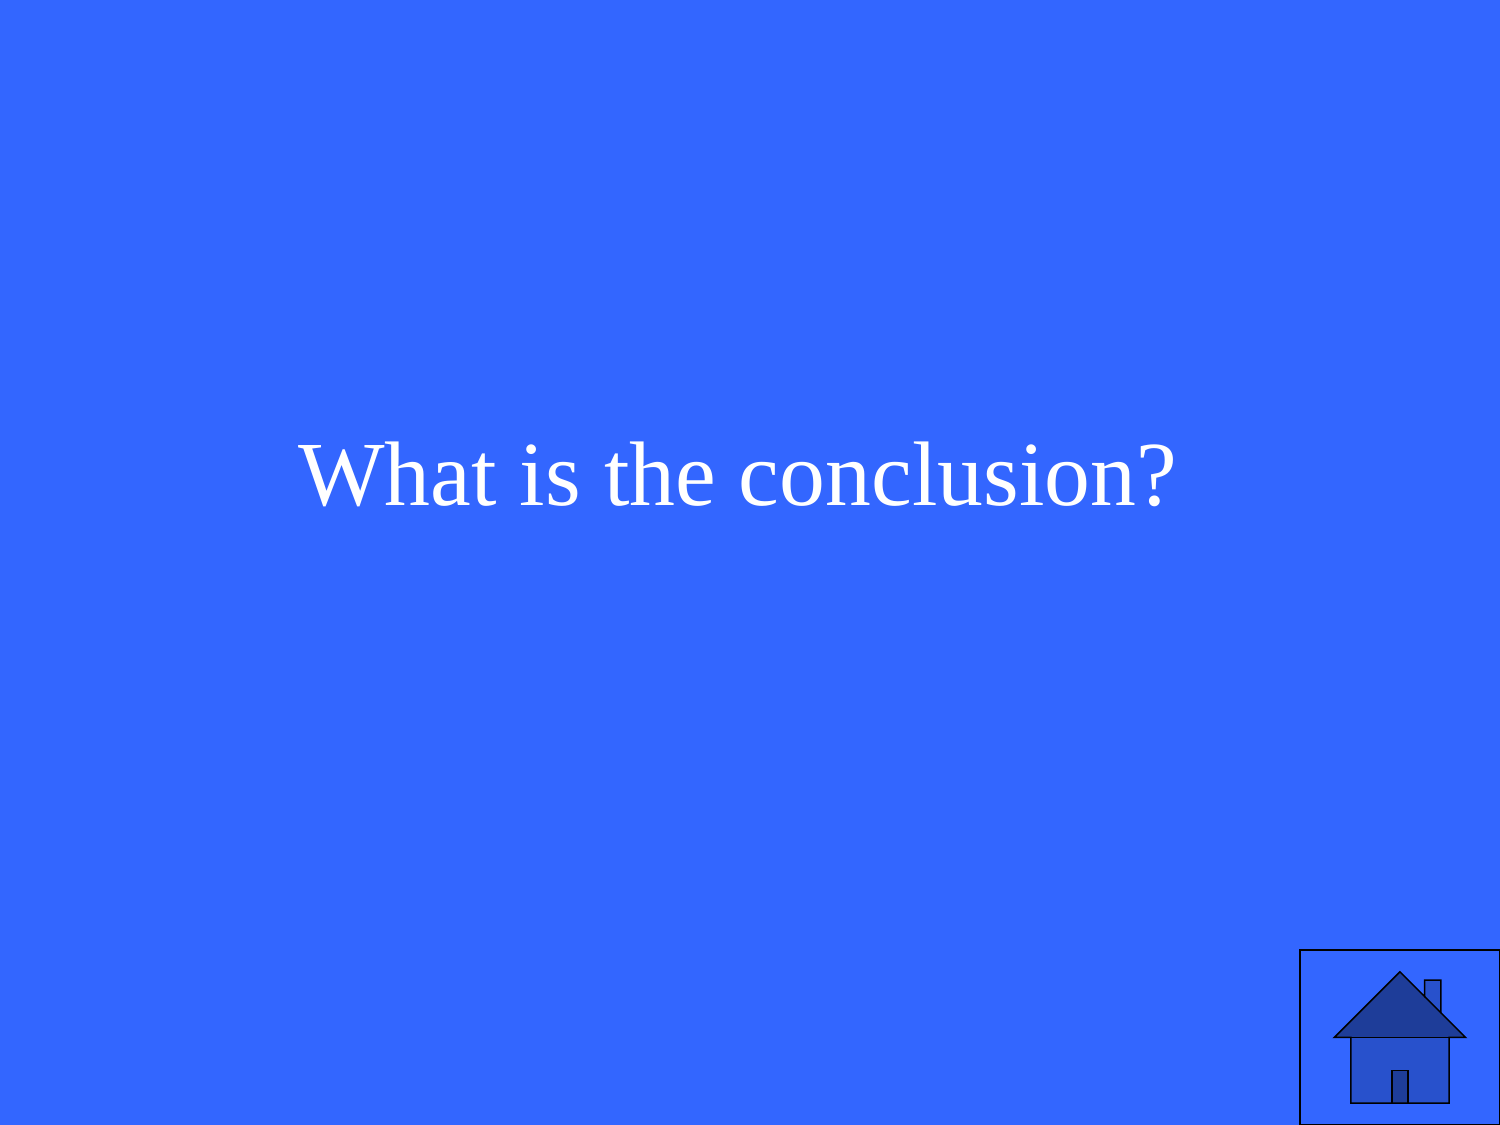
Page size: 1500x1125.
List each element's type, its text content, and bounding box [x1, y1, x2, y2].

title What is the conclusion? [112, 374, 1388, 563]
text_box [1299, 950, 1500, 1125]
